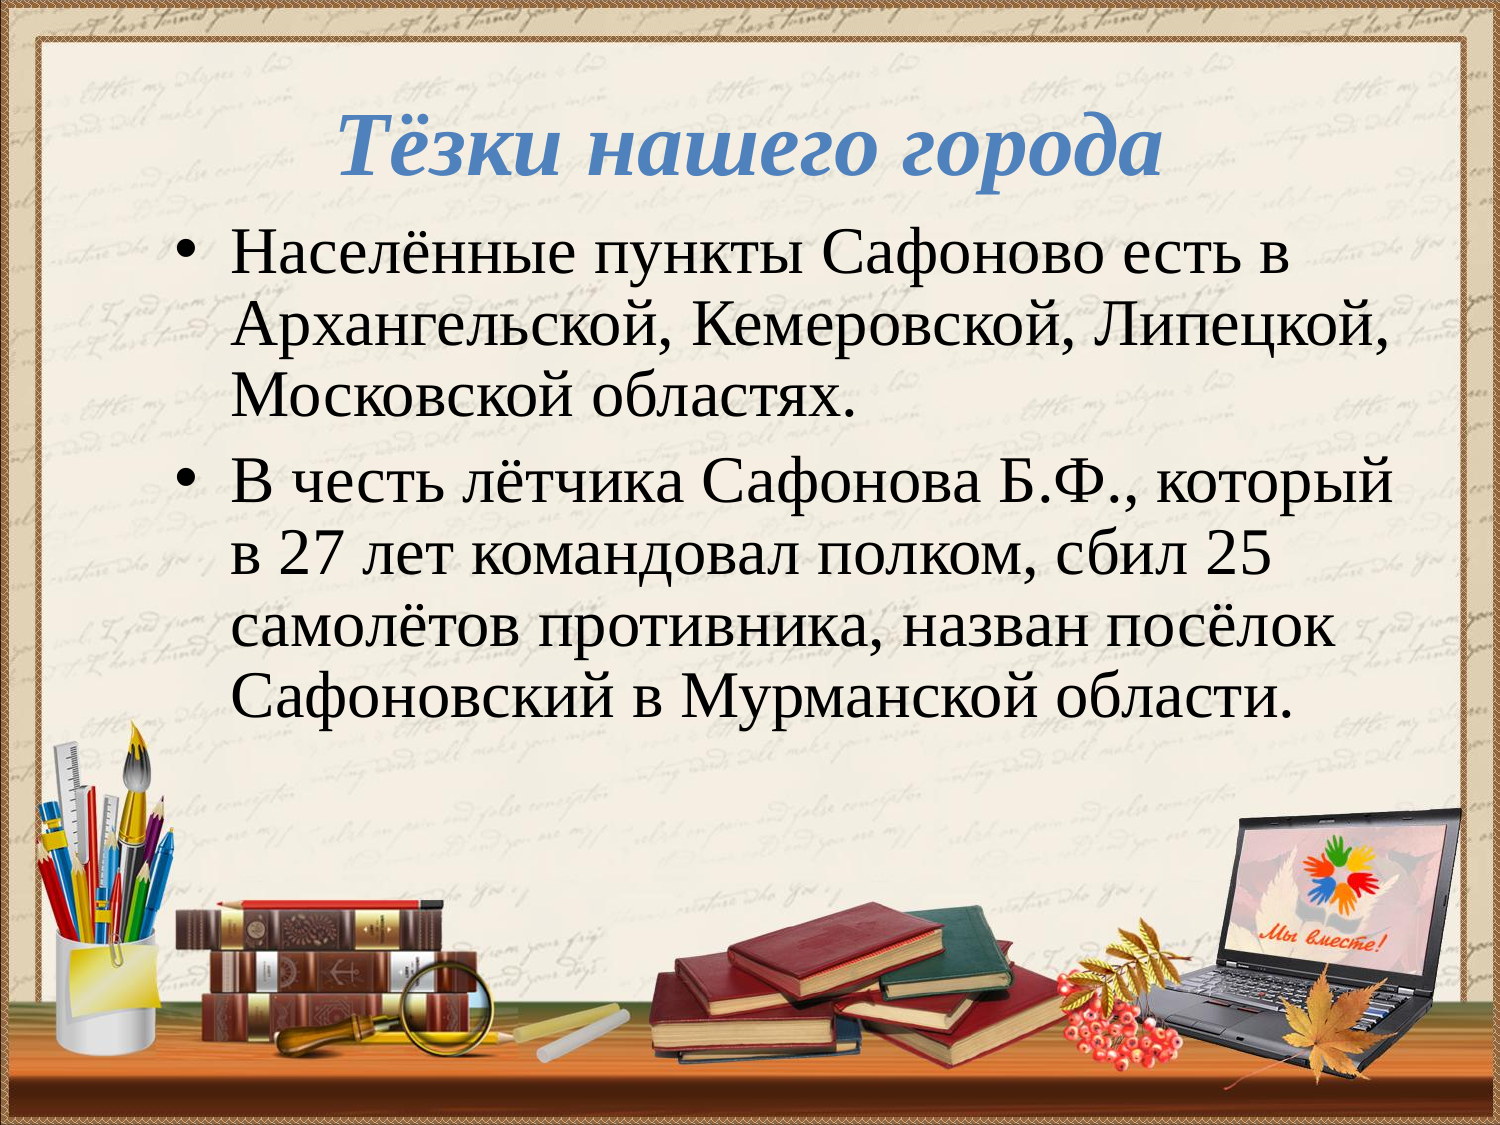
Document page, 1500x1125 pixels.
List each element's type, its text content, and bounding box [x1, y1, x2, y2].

title Тёзки нашего города [74, 44, 1426, 233]
picture [0, 0, 1500, 1125]
list Населённые пункты Сафоново есть в Архангельской, Кемеровской, Липецкой, Московской областях. В честь лётчика Сафонова Б.Ф., который в 27 лет командовал полком, сбил 25 самолётов противника, назван посёлок Сафоновский в Мурманской области. [159, 207, 1414, 816]
